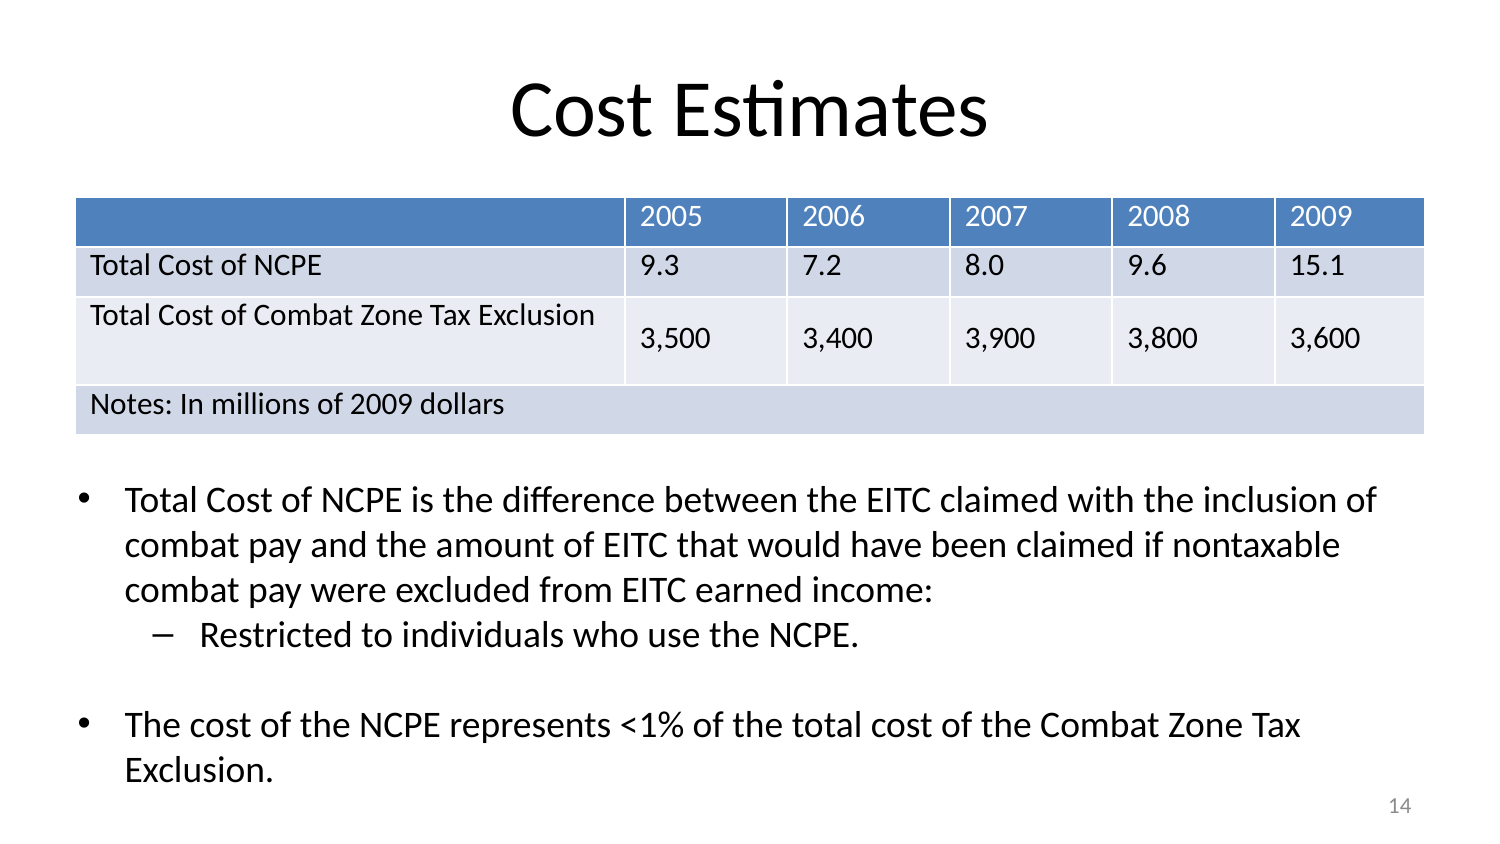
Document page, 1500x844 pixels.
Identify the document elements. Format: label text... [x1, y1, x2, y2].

table_header 2008 [1113, 198, 1274, 246]
table_header [76, 198, 624, 246]
table_cell 3,900 [951, 298, 1111, 384]
table_cell 9.6 [1113, 248, 1274, 296]
table_cell Total Cost of Combat Zone Tax Exclusion [76, 298, 624, 384]
table_header 2006 [788, 198, 949, 246]
table_cell Notes: In millions of 2009 dollars [76, 386, 1424, 434]
text_box Total Cost of NCPE is the difference between the EITC claimed with the inclusion of combat pay and the amount of EITC that would have been claimed if nontaxable combat pay were excluded from EITC earned income: Restricted to individuals who use the NCPE. The cost of the NCPE represents <1% of the total cost of the Combat Zone Tax Exclusion. [64, 468, 1452, 798]
table_cell 3,600 [1276, 298, 1424, 384]
table_cell 3,800 [1113, 298, 1274, 384]
table_cell 3,400 [788, 298, 949, 384]
table_cell 15.1 [1276, 248, 1424, 296]
table_header 2009 [1276, 198, 1424, 246]
table_header 2005 [626, 198, 786, 246]
table_cell 9.3 [626, 248, 786, 296]
title Cost Estimates [74, 33, 1425, 175]
table_cell Total Cost of NCPE [76, 248, 624, 296]
table_cell 3,500 [626, 298, 786, 384]
table_cell 8.0 [951, 248, 1111, 296]
table_cell 7.2 [788, 248, 949, 296]
slide_number 14 [1074, 798, 1426, 827]
table_header 2007 [951, 198, 1111, 246]
